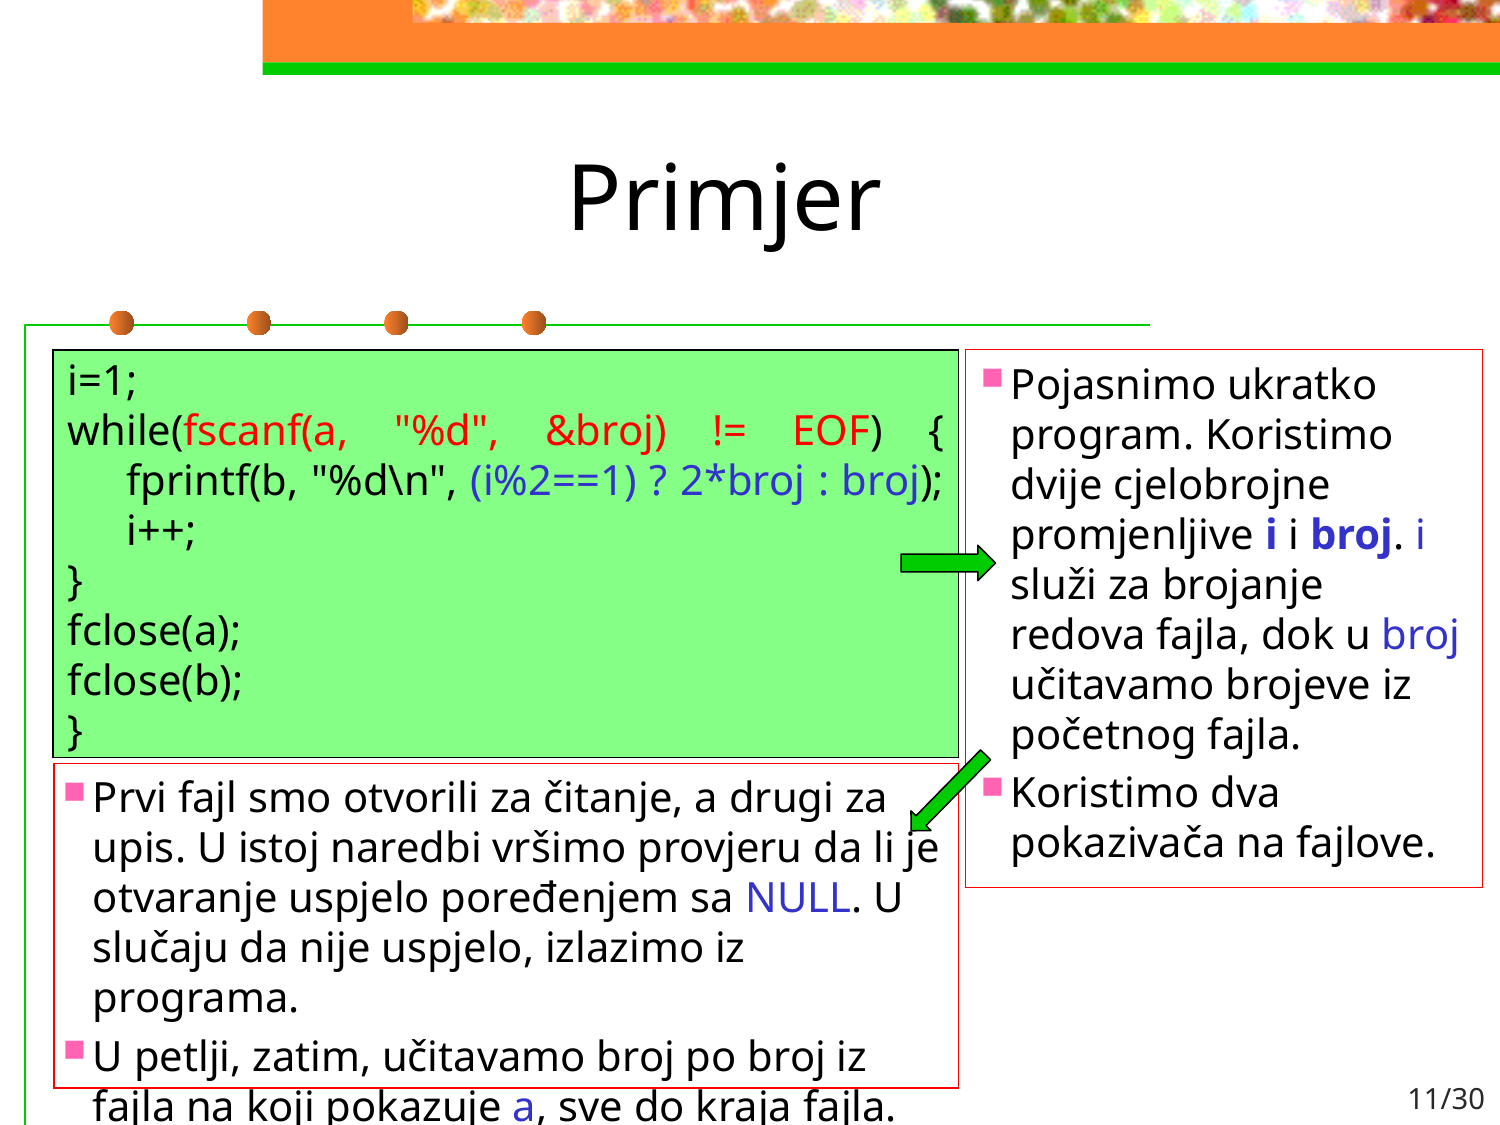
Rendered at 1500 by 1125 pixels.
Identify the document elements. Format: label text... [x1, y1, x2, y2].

title Primjer [87, 99, 1363, 288]
text_box [910, 749, 991, 831]
text_box 11/30 [1374, 1072, 1500, 1123]
picture [412, 0, 1500, 23]
text_box Prvi fajl smo otvorili za čitanje, a drugi za upis. U istoj naredbi vršimo provjeru da li je otvaranje uspjelo poređenjem sa NULL. U slučaju da nije uspjelo, izlazimo iz programa. U petlji, zatim, učitavamo broj po broj iz fajla na koji pokazuje a, sve do kraja fajla. [54, 763, 959, 1089]
text_box [901, 545, 996, 581]
list Pojasnimo ukratko program. Koristimo dvije cjelobrojne promjenljive i i broj. i služi za brojanje redova fajla, dok u broj učitavamo brojeve iz početnog fajla. Koristimo dva pokazivača na fajlove. [965, 349, 1483, 888]
text_box i=1; while(fscanf(a, "%d", &broj) != EOF) { fprintf(b, "%d\n", (i%2==1) ? 2*broj : broj); i++; } fclose(a); fclose(b); } [53, 350, 959, 758]
